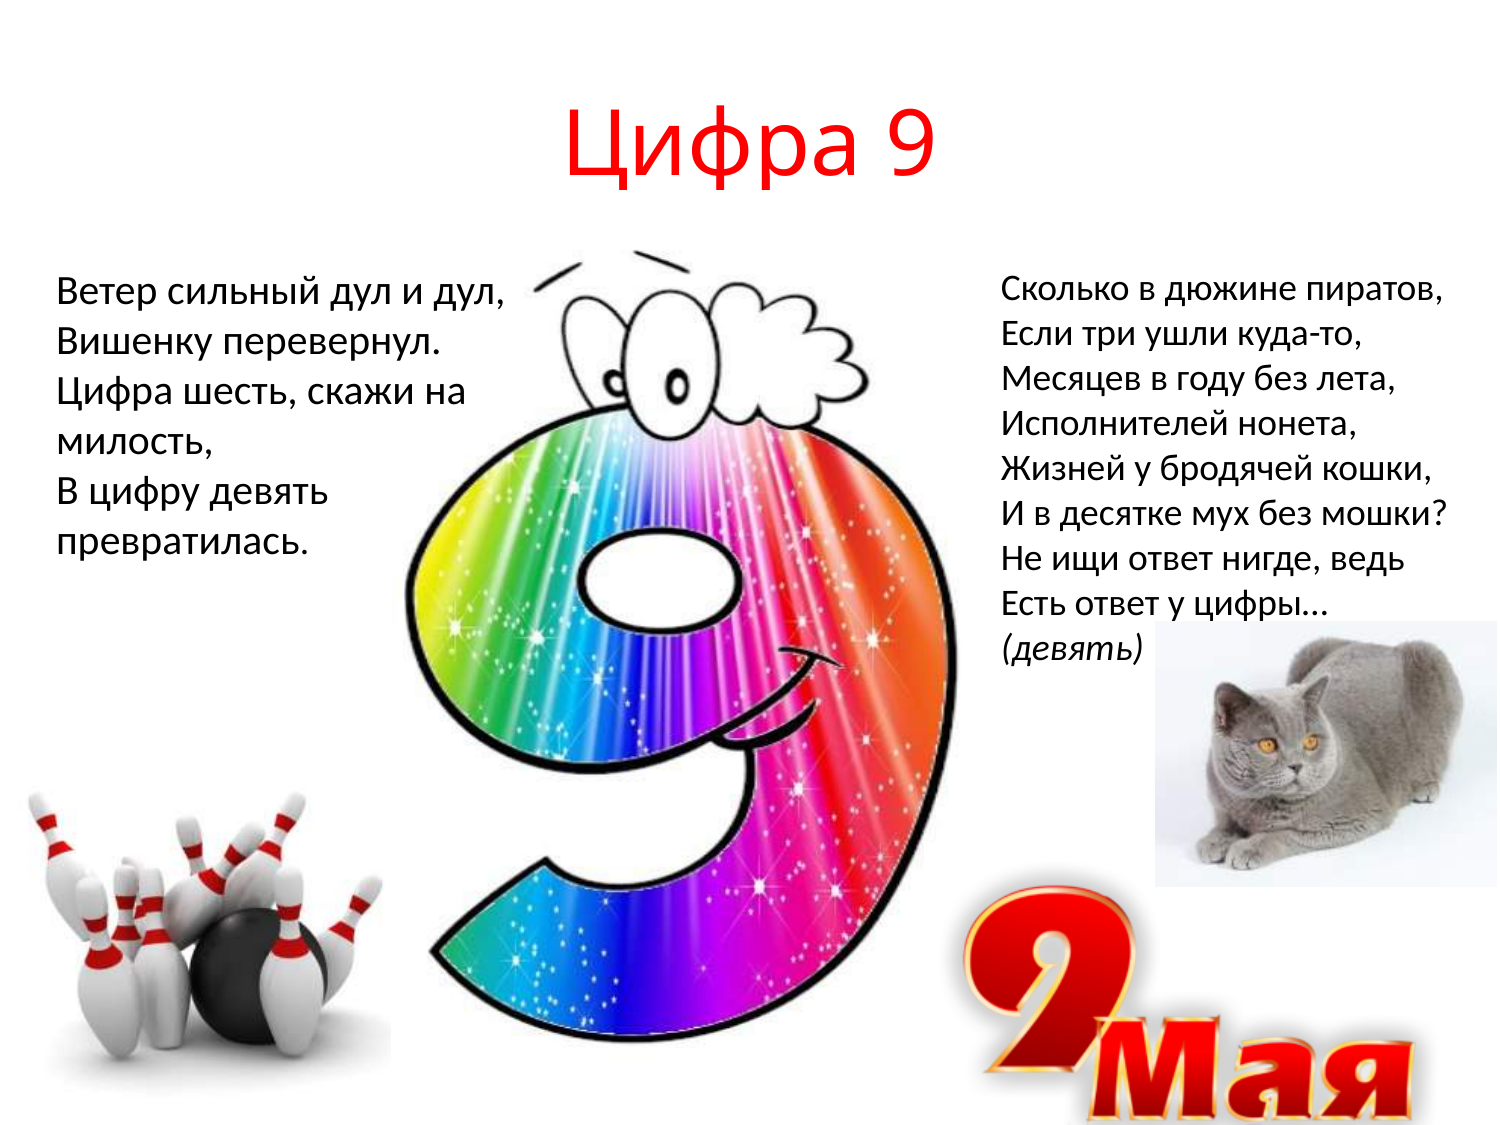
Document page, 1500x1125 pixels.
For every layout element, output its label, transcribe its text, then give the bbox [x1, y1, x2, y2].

title Цифра 9 [75, 45, 1425, 233]
picture [938, 621, 1497, 1125]
text_box Ветер сильный дул и дул, Вишенку перевернул. Цифра шесть, скажи на милость, В цифру девять превратилась. [41, 255, 386, 571]
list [391, 189, 992, 1099]
text_box Сколько в дюжине пиратов, Если три ушли куда-то, Месяцев в году без лета, Исполнителей нонета, Жизней у бродячей кошки, И в десятке мух без мошки? Не ищи ответ нигде, ведь Есть ответ у цифры… (девять) [996, 255, 1500, 676]
picture [0, 715, 491, 1125]
